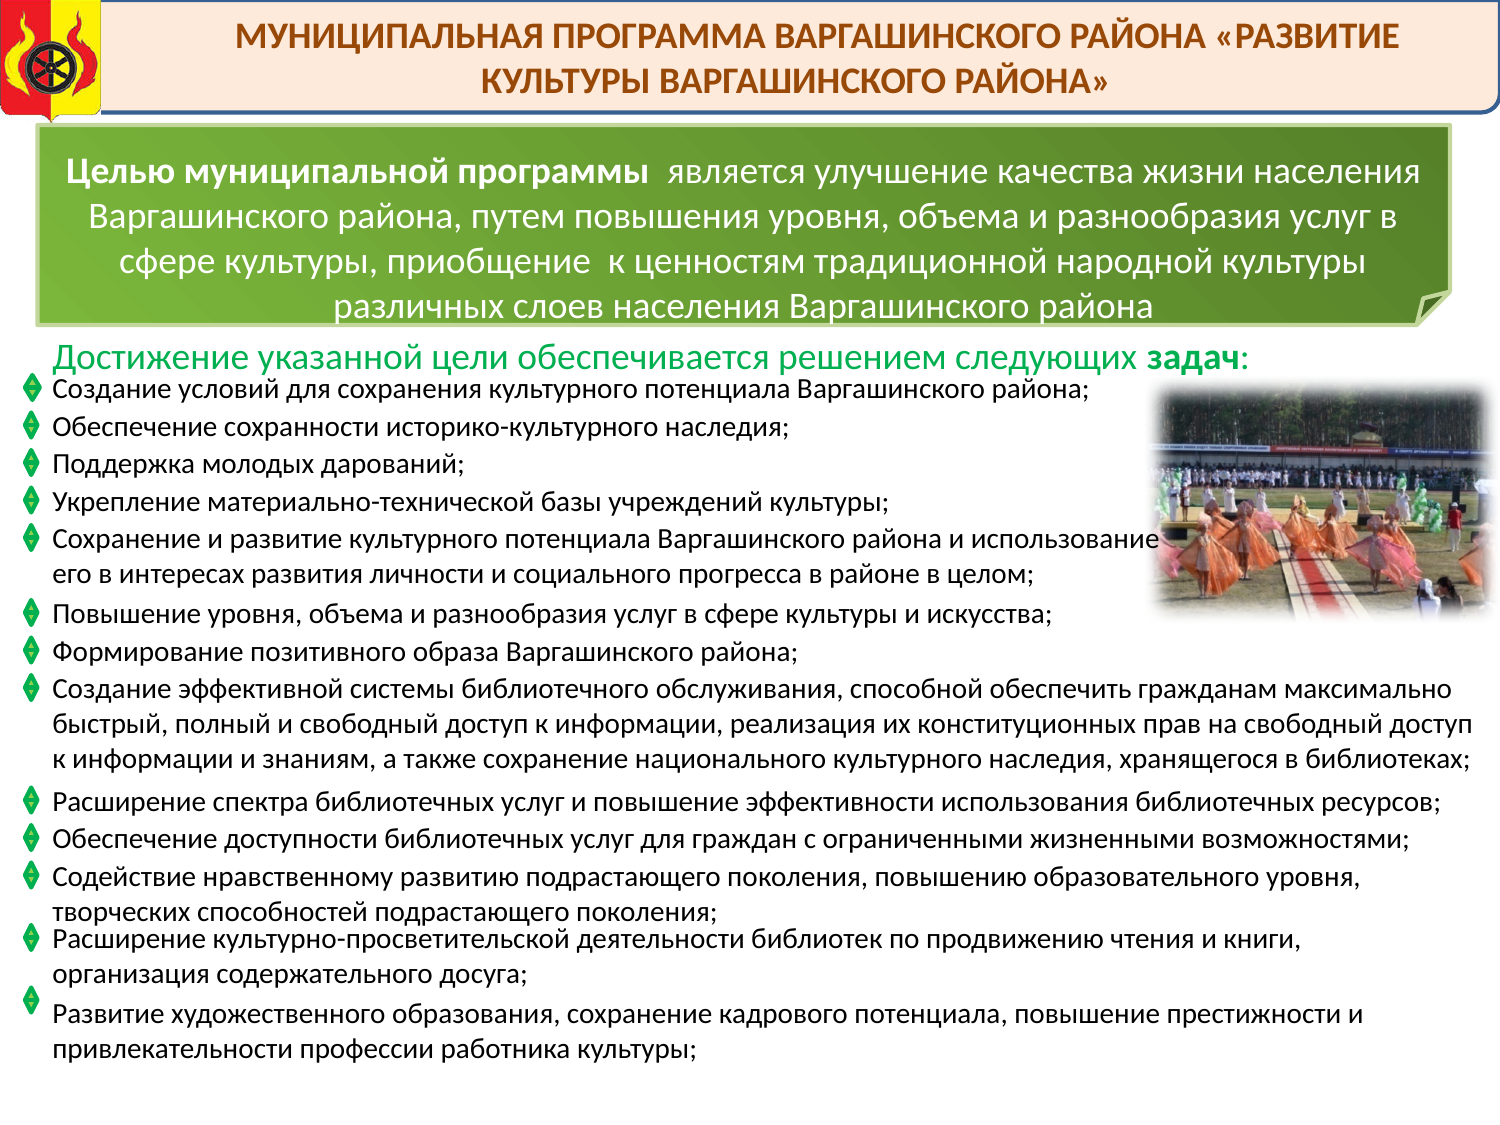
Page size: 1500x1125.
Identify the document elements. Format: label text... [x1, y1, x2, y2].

text_box МУНИЦИПАЛЬНАЯ ПРОГРАММА ВАРГАШИНСКОГО РАЙОНА «РАЗВИТИЕ КУЛЬТУРЫ ВАРГАШИНСКОГО РАЙОНА» [103, 0, 1500, 115]
text_box [23, 785, 37, 815]
text_box [23, 410, 37, 440]
picture [0, 0, 102, 126]
text_box [23, 672, 37, 703]
text_box [23, 860, 37, 890]
text_box Сохранение и развитие культурного потенциала Варгашинского района и использование его в интересах развития личности и социального прогресса в районе в целом; [37, 512, 1138, 587]
text_box Достижение указанной цели обеспечивается решением следующих задач: [37, 324, 1413, 373]
text_box Расширение спектра библиотечных услуг и повышение эффективности использования библиотечных ресурсов; [37, 774, 1463, 825]
picture [1143, 374, 1500, 626]
text_box Повышение уровня, объема и разнообразия услуг в сфере культуры и искусства; [37, 587, 1263, 638]
text_box [23, 922, 37, 953]
text_box Содействие нравственному развитию подрастающего поколения, повышению образовательного уровня, творческих способностей подрастающего поколения; [37, 849, 1475, 912]
text_box Расширение культурно-просветительской деятельности библиотек по продвижению чтения и книги, организация содержательного досуга; [37, 912, 1475, 998]
text_box Создание условий для сохранения культурного потенциала Варгашинского района; [37, 362, 1325, 413]
text_box Развитие художественного образования, сохранение кадрового потенциала, повышение престижности и привлекательности профессии работника культуры; [37, 987, 1438, 1073]
text_box Укрепление материально-технической базы учреждений культуры; [37, 474, 1088, 512]
text_box [23, 372, 37, 403]
text_box [23, 822, 40, 853]
text_box [23, 447, 37, 478]
text_box Создание эффективной системы библиотечного обслуживания, способной обеспечить гражданам максимально быстрый, полный и свободный доступ к информации, реализация их конституционных прав на свободный доступ к информации и знаниям, а также сохранение национального культурного наследия, хранящегося в библиотеках; [37, 662, 1500, 783]
text_box Формирование позитивного образа Варгашинского района; [37, 624, 1088, 662]
text_box Поддержка молодых дарований; [37, 437, 1138, 488]
text_box [23, 635, 37, 665]
text_box Целью муниципальной программы является улучшение качества жизни населения Варгашинского района, путем повышения уровня, объема и разнообразия услуг в сфере культуры, приобщение к ценностям традиционной народной культуры различных слоев населения Варгашинского района [35, 122, 1453, 328]
text_box [23, 522, 37, 553]
text_box Обеспечение сохранности историко-культурного наследия; [37, 399, 1125, 437]
text_box [23, 485, 37, 515]
text_box [23, 597, 37, 628]
text_box Обеспечение доступности библиотечных услуг для граждан с ограниченными жизненными возможностями; [37, 825, 1463, 849]
text_box [23, 985, 37, 1015]
